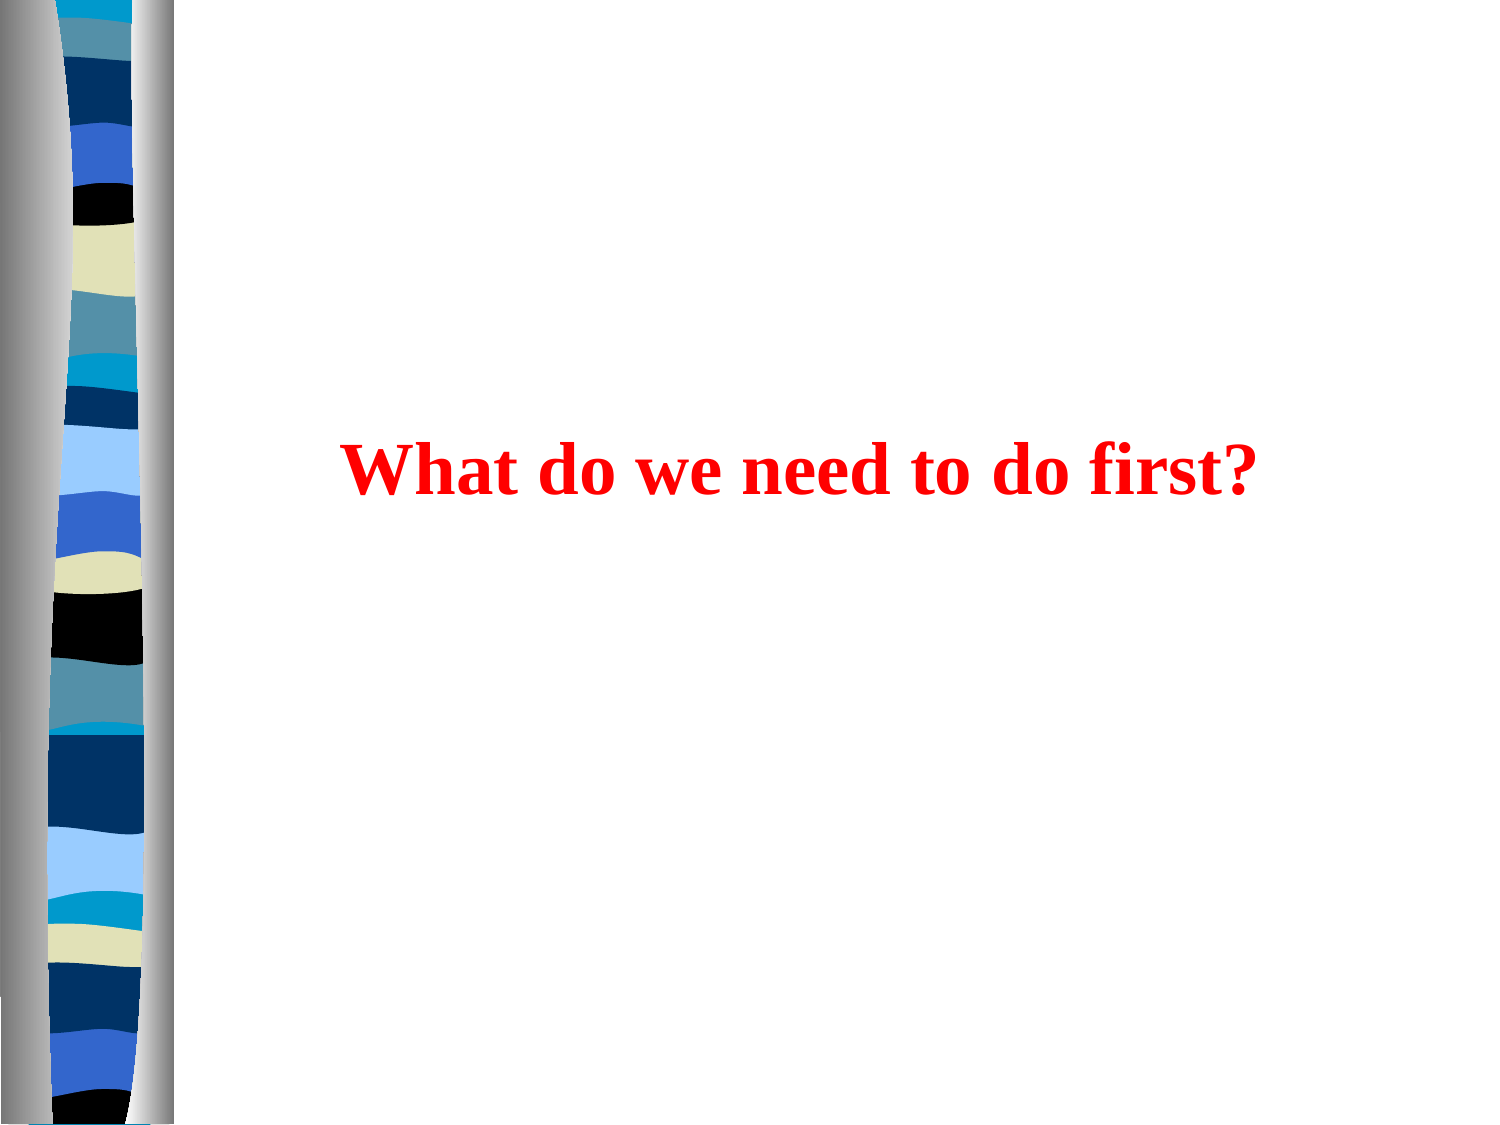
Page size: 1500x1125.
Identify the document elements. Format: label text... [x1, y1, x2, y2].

text_box What do we need to do first? [324, 412, 1288, 518]
